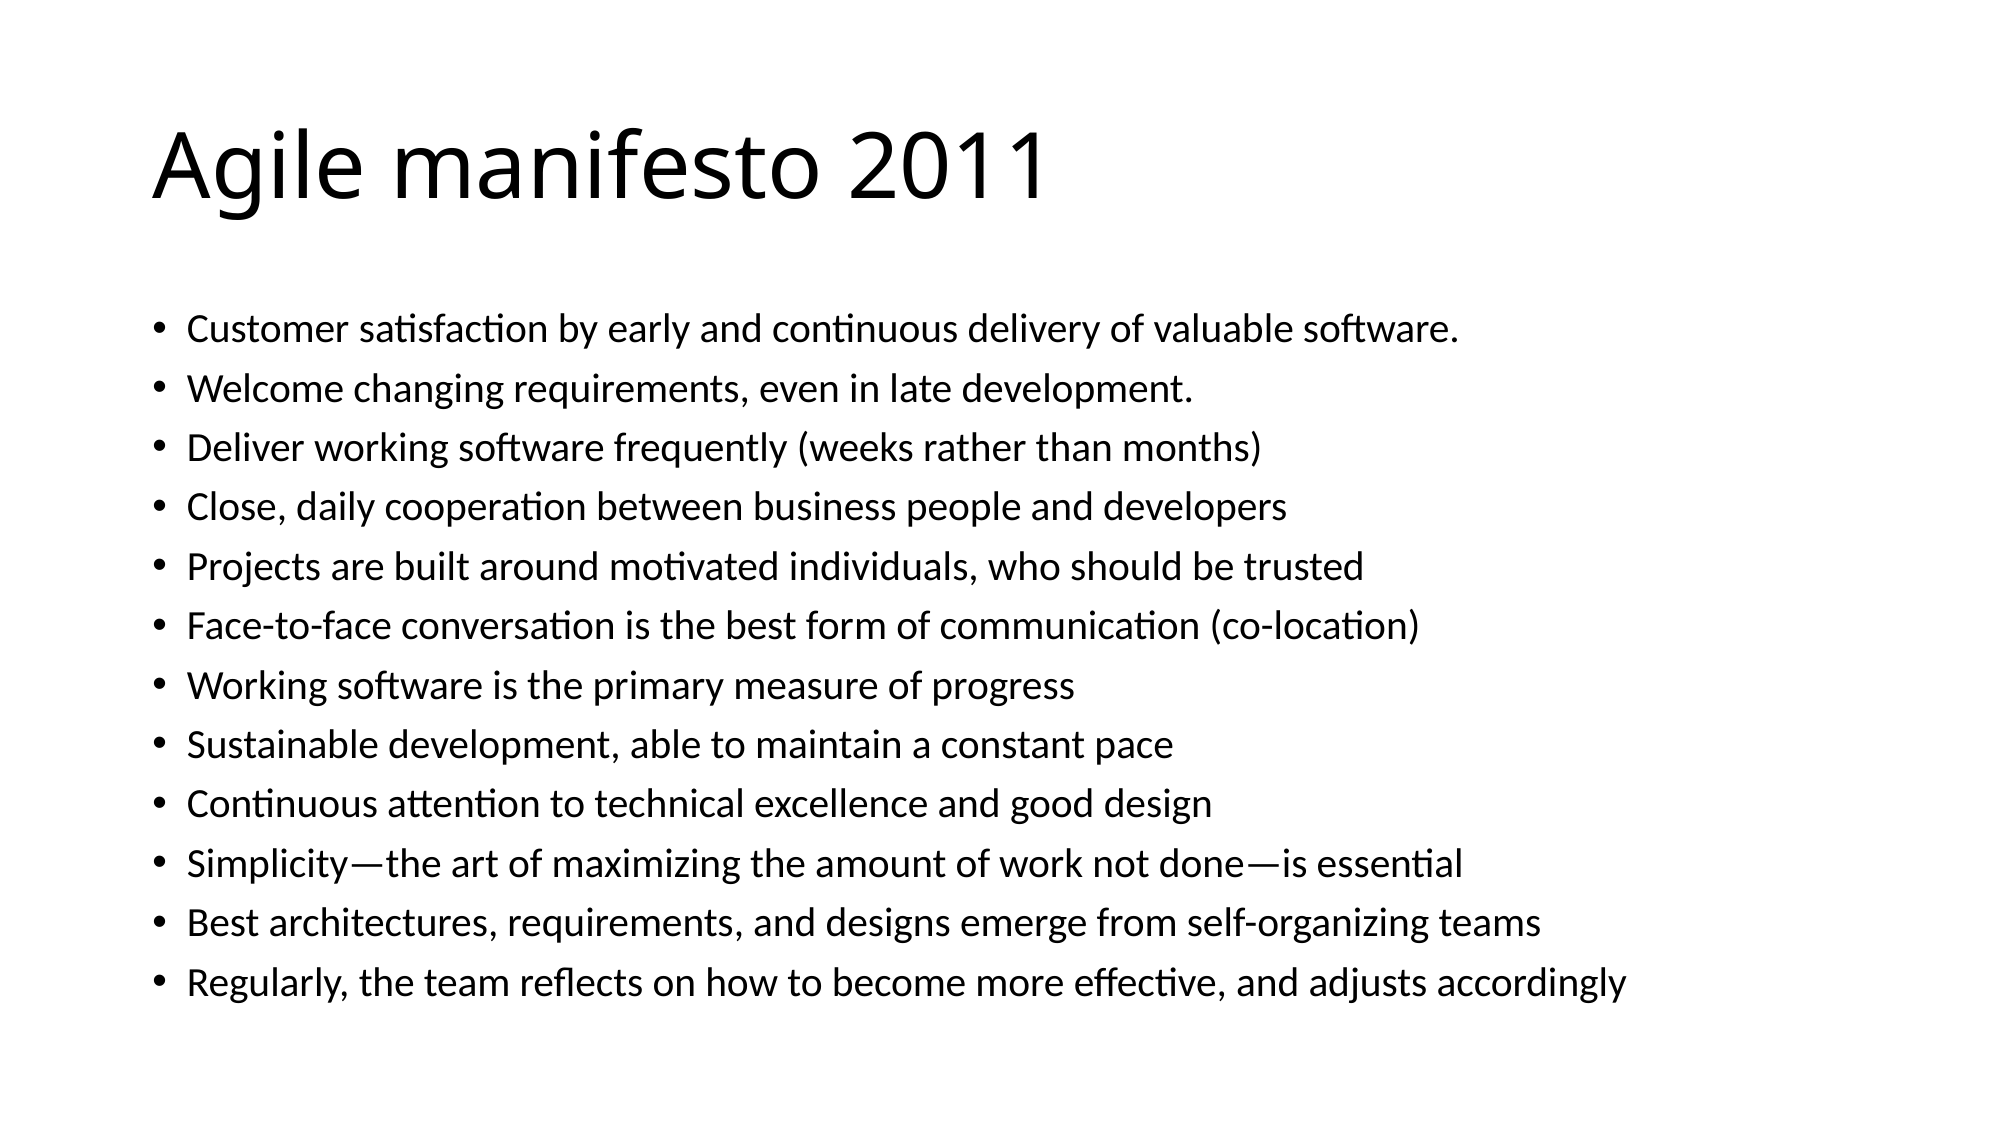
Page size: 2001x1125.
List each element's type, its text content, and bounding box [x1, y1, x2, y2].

list Customer satisfaction by early and continuous delivery of valuable software. Welcome changing requirements, even in late development. Deliver working software frequently (weeks rather than months) Close, daily cooperation between business people and developers Projects are built around motivated individuals, who should be trusted Face-to-face conversation is the best form of communication (co-location) Working software is the primary measure of progress Sustainable development, able to maintain a constant pace Continuous attention to technical excellence and good design Simplicity—the art of maximizing the amount of work not done—is essential Best architectures, requirements, and designs emerge from self-organizing teams Regularly, the team reflects on how to become more effective, and adjusts accordingly [137, 299, 1863, 1014]
title Agile manifesto 2011 [137, 59, 1863, 278]
